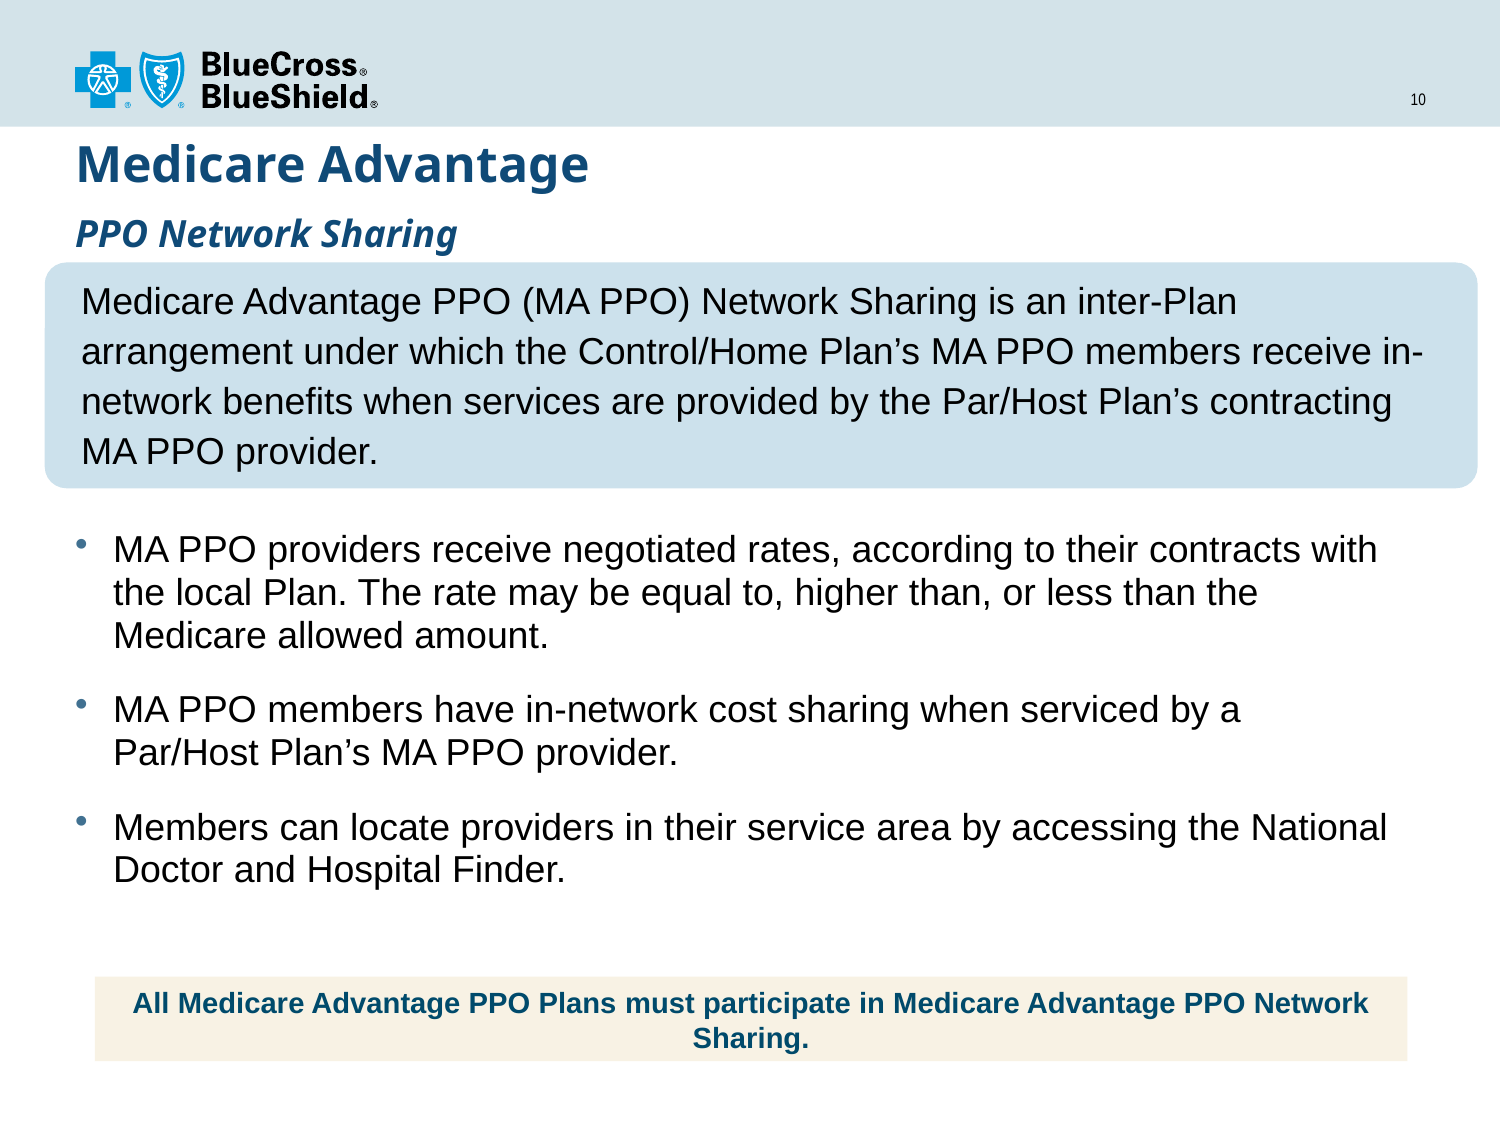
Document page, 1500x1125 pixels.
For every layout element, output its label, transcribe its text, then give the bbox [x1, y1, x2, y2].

picture [124, 101, 131, 109]
text_box Medicare Advantage PPO (MA PPO) Network Sharing is an inter-Plan arrangement under which the Control/Home Plan’s MA PPO members receive in-network benefits when services are provided by the Par/Host Plan’s contracting MA PPO provider. [44, 262, 1478, 489]
text_box MA PPO providers receive negotiated rates, according to their contracts with the local Plan. The rate may be equal to, higher than, or less than the Medicare allowed amount. MA PPO members have in-network cost sharing when serviced by a Par/Host Plan’s MA PPO provider. Members can locate providers in their service area by accessing the National Doctor and Hospital Finder. [74, 521, 1408, 1059]
picture [178, 101, 185, 109]
text_box All Medicare Advantage PPO Plans must participate in Medicare Advantage PPO Network Sharing. [94, 976, 1408, 1062]
title Medicare Advantage PPO Network Sharing [75, 130, 1425, 242]
